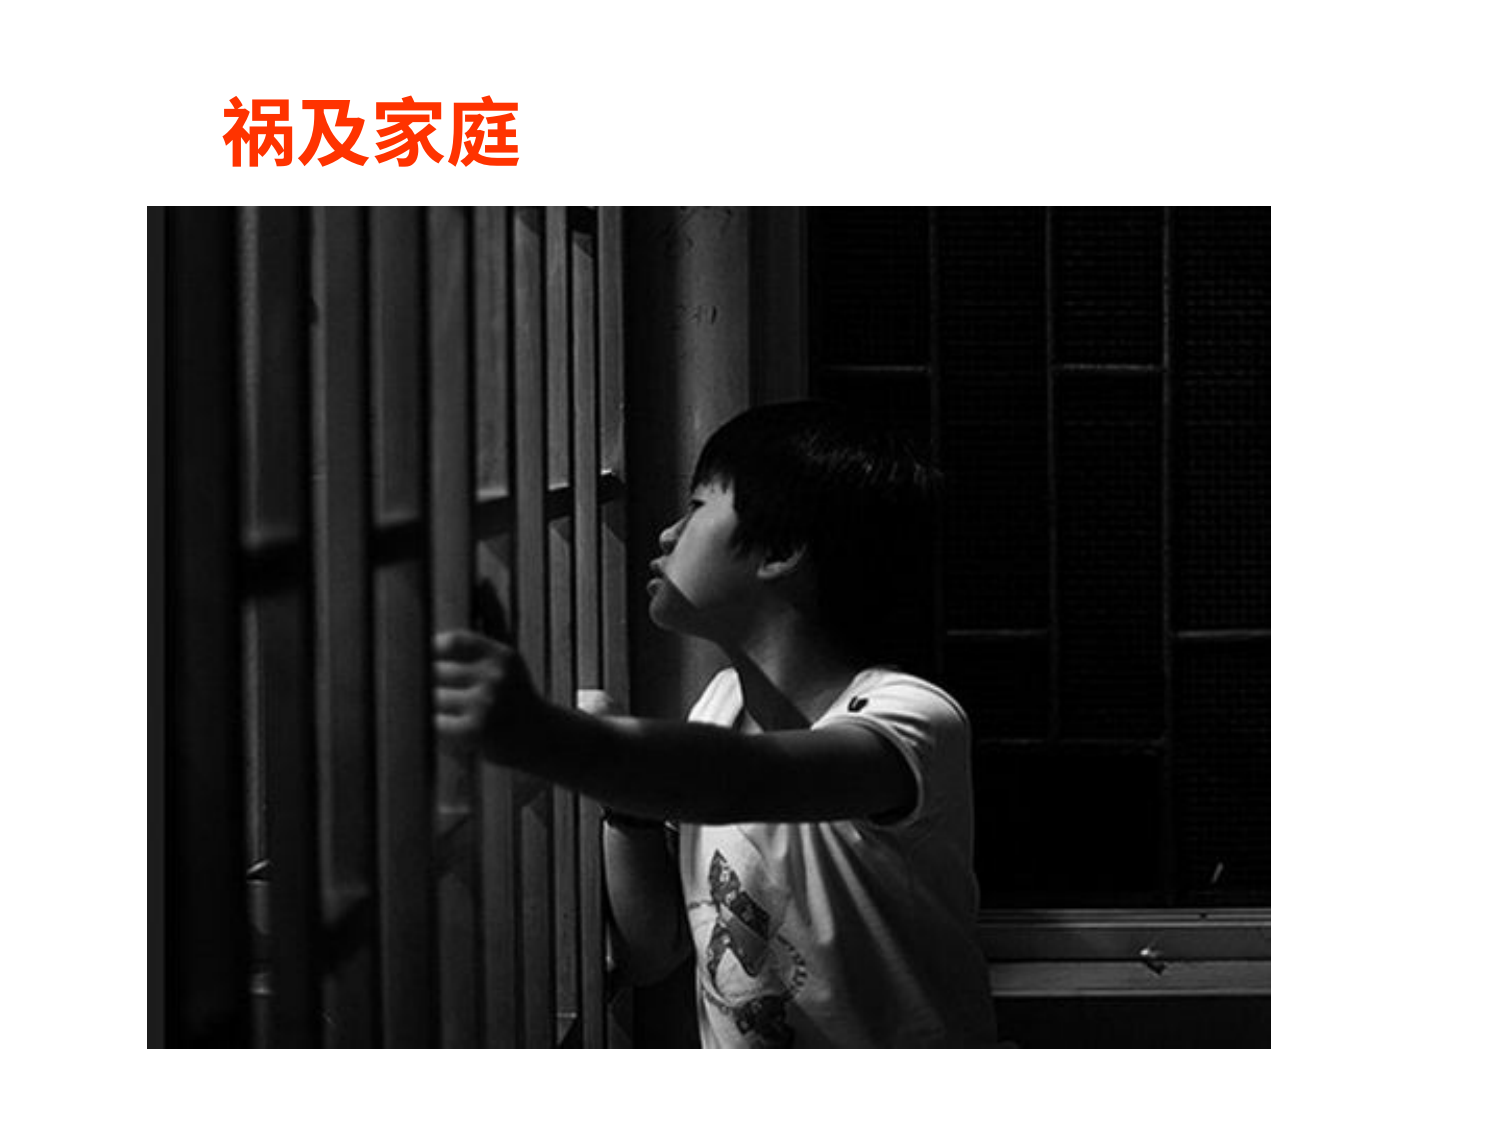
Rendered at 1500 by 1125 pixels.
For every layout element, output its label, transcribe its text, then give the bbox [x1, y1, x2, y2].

picture [147, 206, 1271, 1049]
text_box 祸及家庭 [206, 78, 632, 183]
